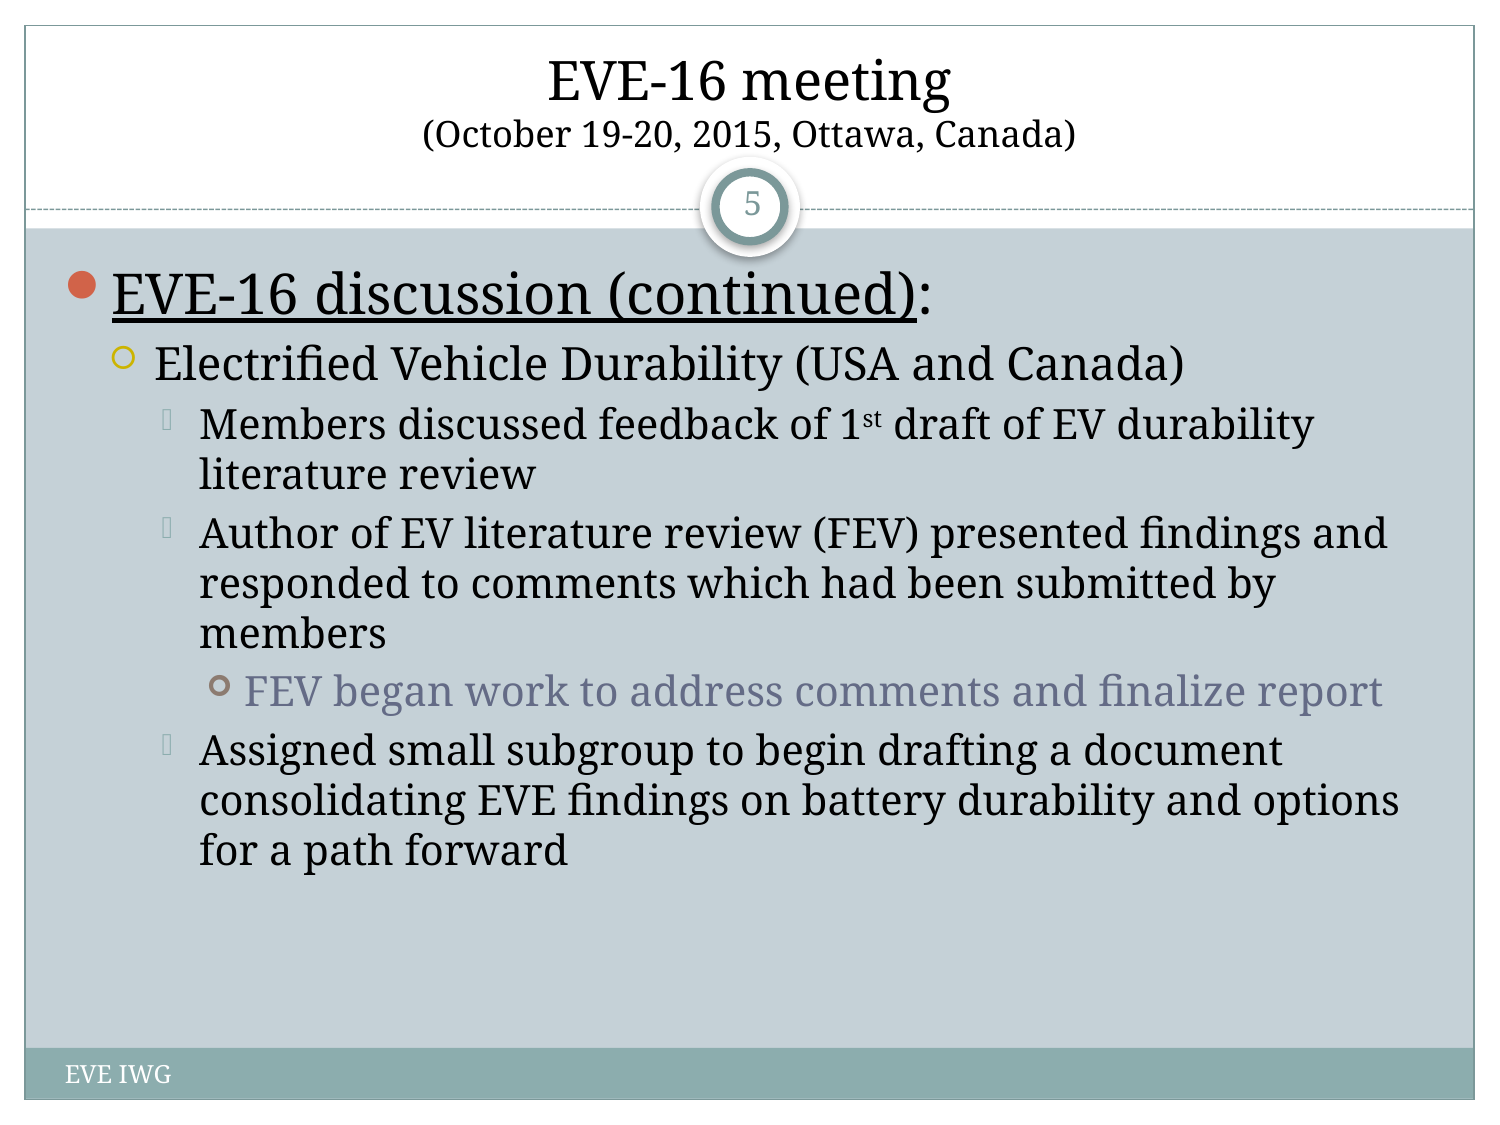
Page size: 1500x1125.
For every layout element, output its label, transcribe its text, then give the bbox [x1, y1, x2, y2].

footer EVE IWG [50, 1051, 638, 1112]
slide_number 5 [715, 168, 791, 241]
title EVE-16 meeting (October 19-20, 2015, Ottawa, Canada) [49, 37, 1450, 162]
list EVE-16 discussion (continued): Electrified Vehicle Durability (USA and Canada) Members discussed feedback of 1st draft of EV durability literature review Author of EV literature review (FEV) presented findings and responded to comments which had been submitted by members FEV began work to address comments and finalize report Assigned small subgroup to begin drafting a document consolidating EVE findings on battery durability and options for a path forward [49, 250, 1445, 1038]
